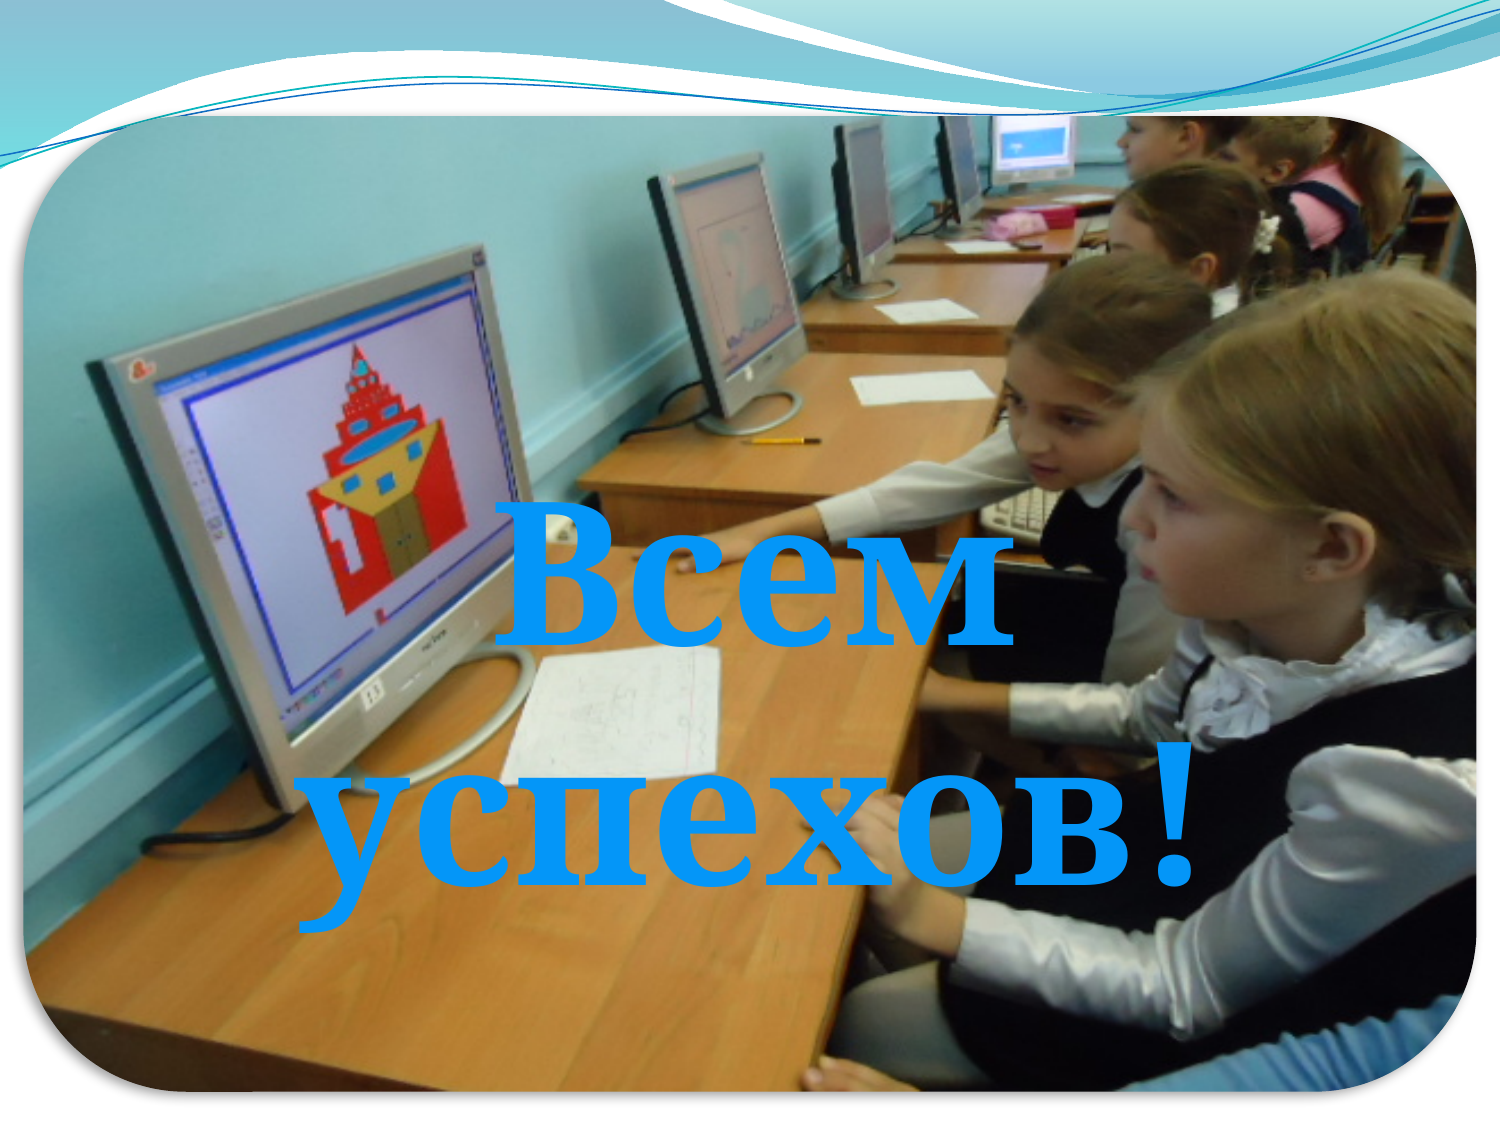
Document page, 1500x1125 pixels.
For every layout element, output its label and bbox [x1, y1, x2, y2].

picture [23, 115, 1477, 1092]
